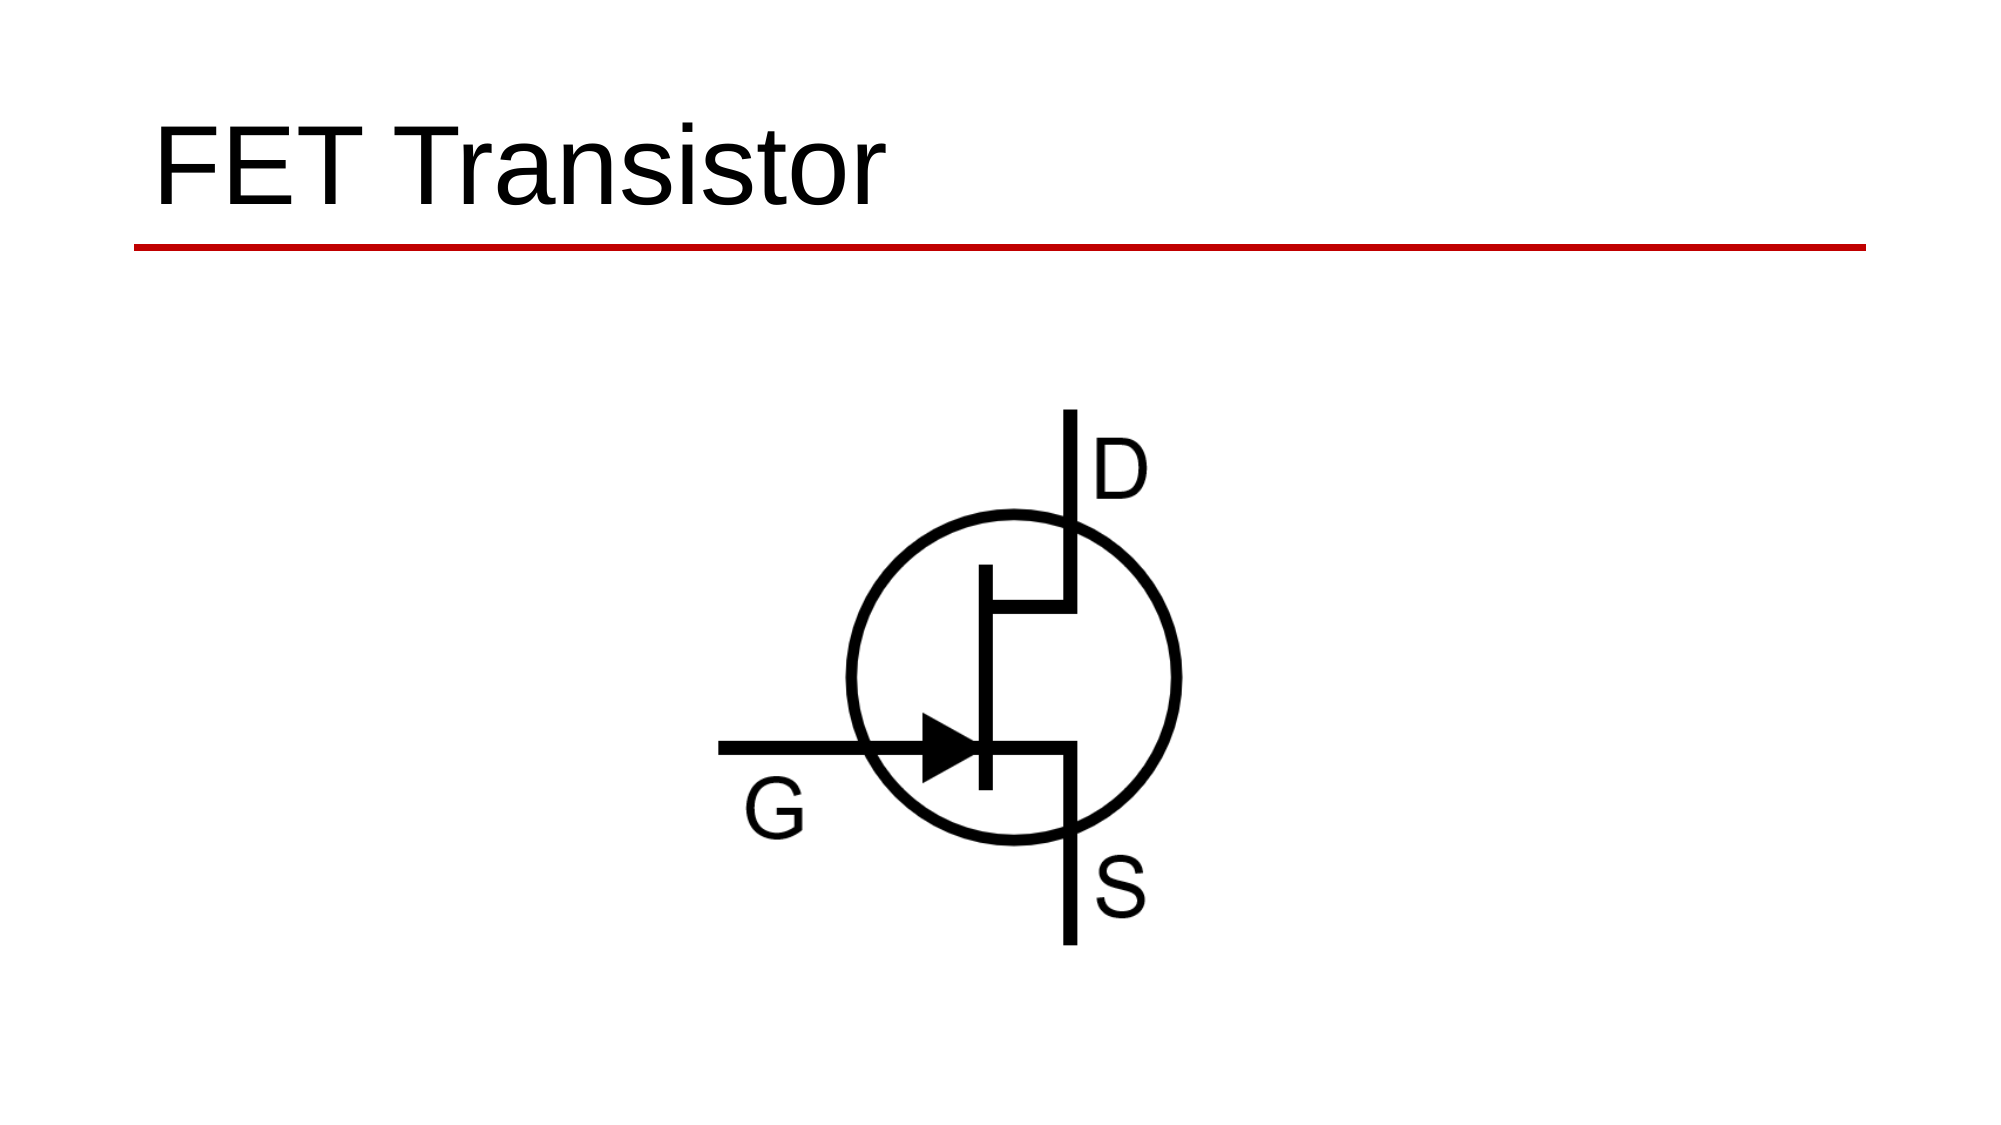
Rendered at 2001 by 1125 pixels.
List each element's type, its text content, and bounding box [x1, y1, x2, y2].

picture [648, 325, 1352, 1030]
title FET Transistor [137, 59, 1863, 278]
